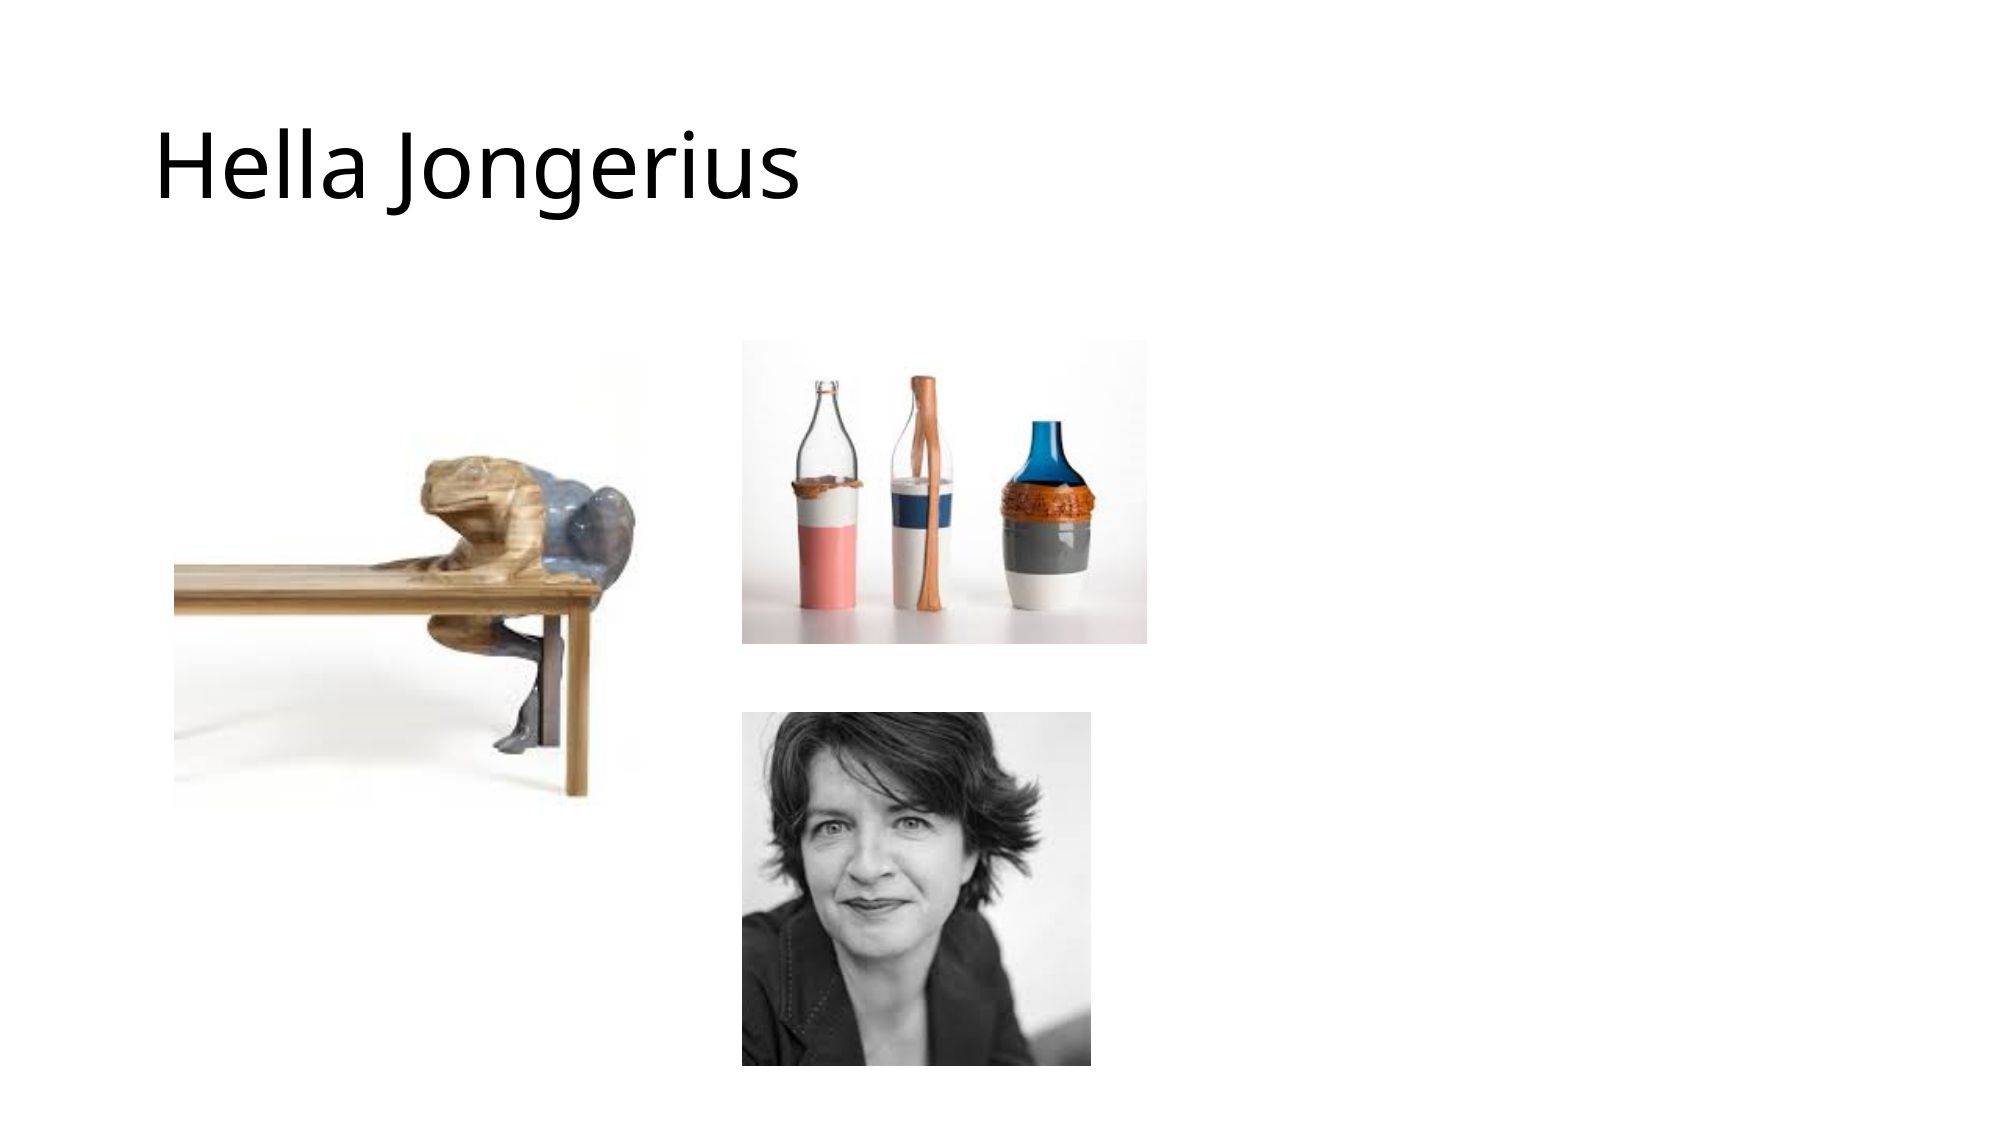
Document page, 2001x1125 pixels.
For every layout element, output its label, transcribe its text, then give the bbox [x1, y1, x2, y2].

title Hella Jongerius [137, 59, 1863, 278]
picture [174, 340, 642, 809]
picture [741, 712, 1091, 1066]
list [742, 340, 1147, 644]
